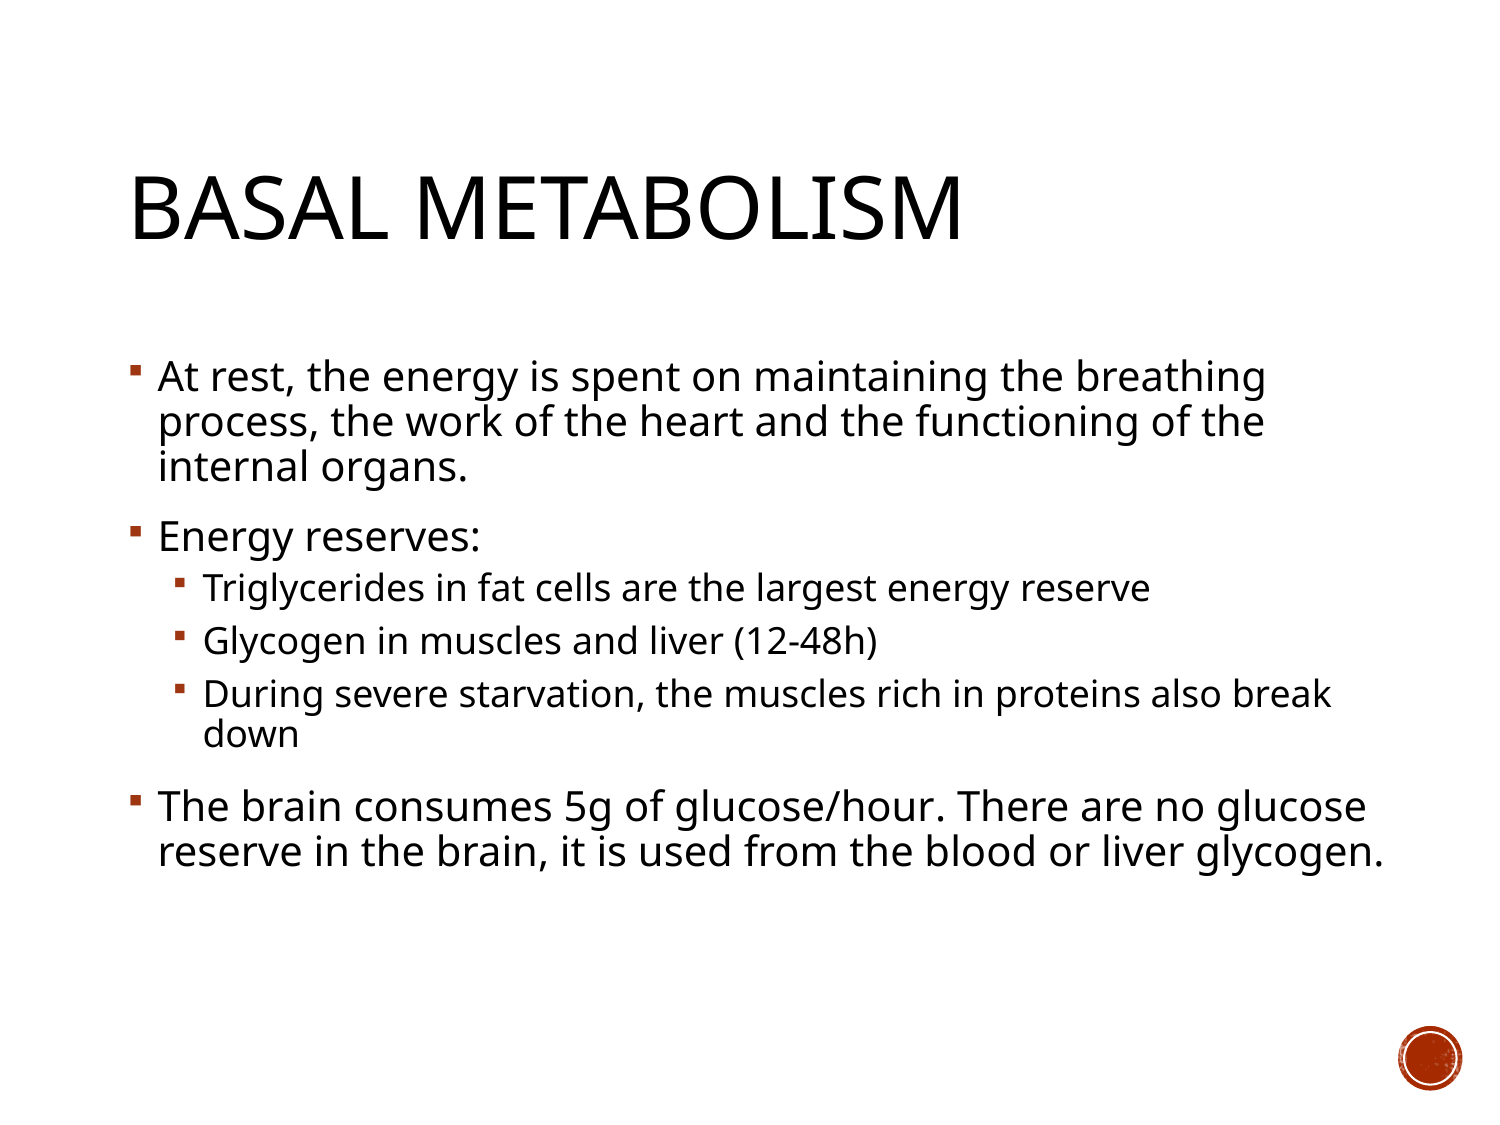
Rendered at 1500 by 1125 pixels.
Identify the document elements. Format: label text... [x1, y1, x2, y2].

title BaSAL METABOLISM [112, 79, 1388, 344]
list At rest, the energy is spent on maintaining the breathing process, the work of the heart and the functioning of the internal organs. Energy reserves: Triglycerides in fat cells are the largest energy reserve Glycogen in muscles and liver (12-48h) During severe starvation, the muscles rich in proteins also break down The brain consumes 5g of glucose/hour. There are no glucose reserve in the brain, it is used from the blood or liver glycogen. [112, 348, 1424, 1013]
